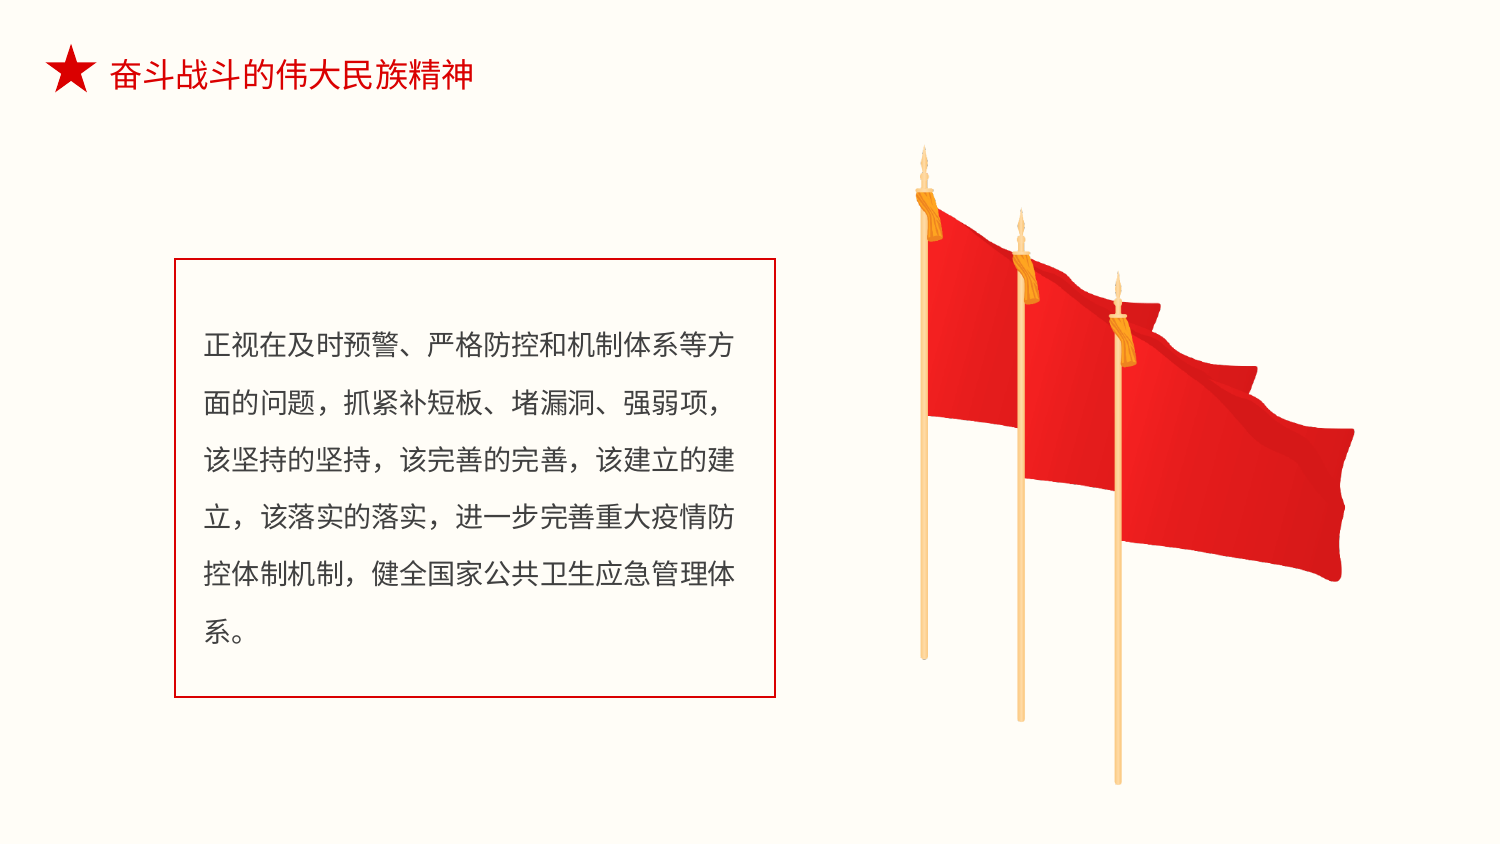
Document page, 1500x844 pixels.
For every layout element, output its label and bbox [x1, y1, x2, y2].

picture [774, 134, 1495, 795]
text_box [174, 259, 774, 697]
